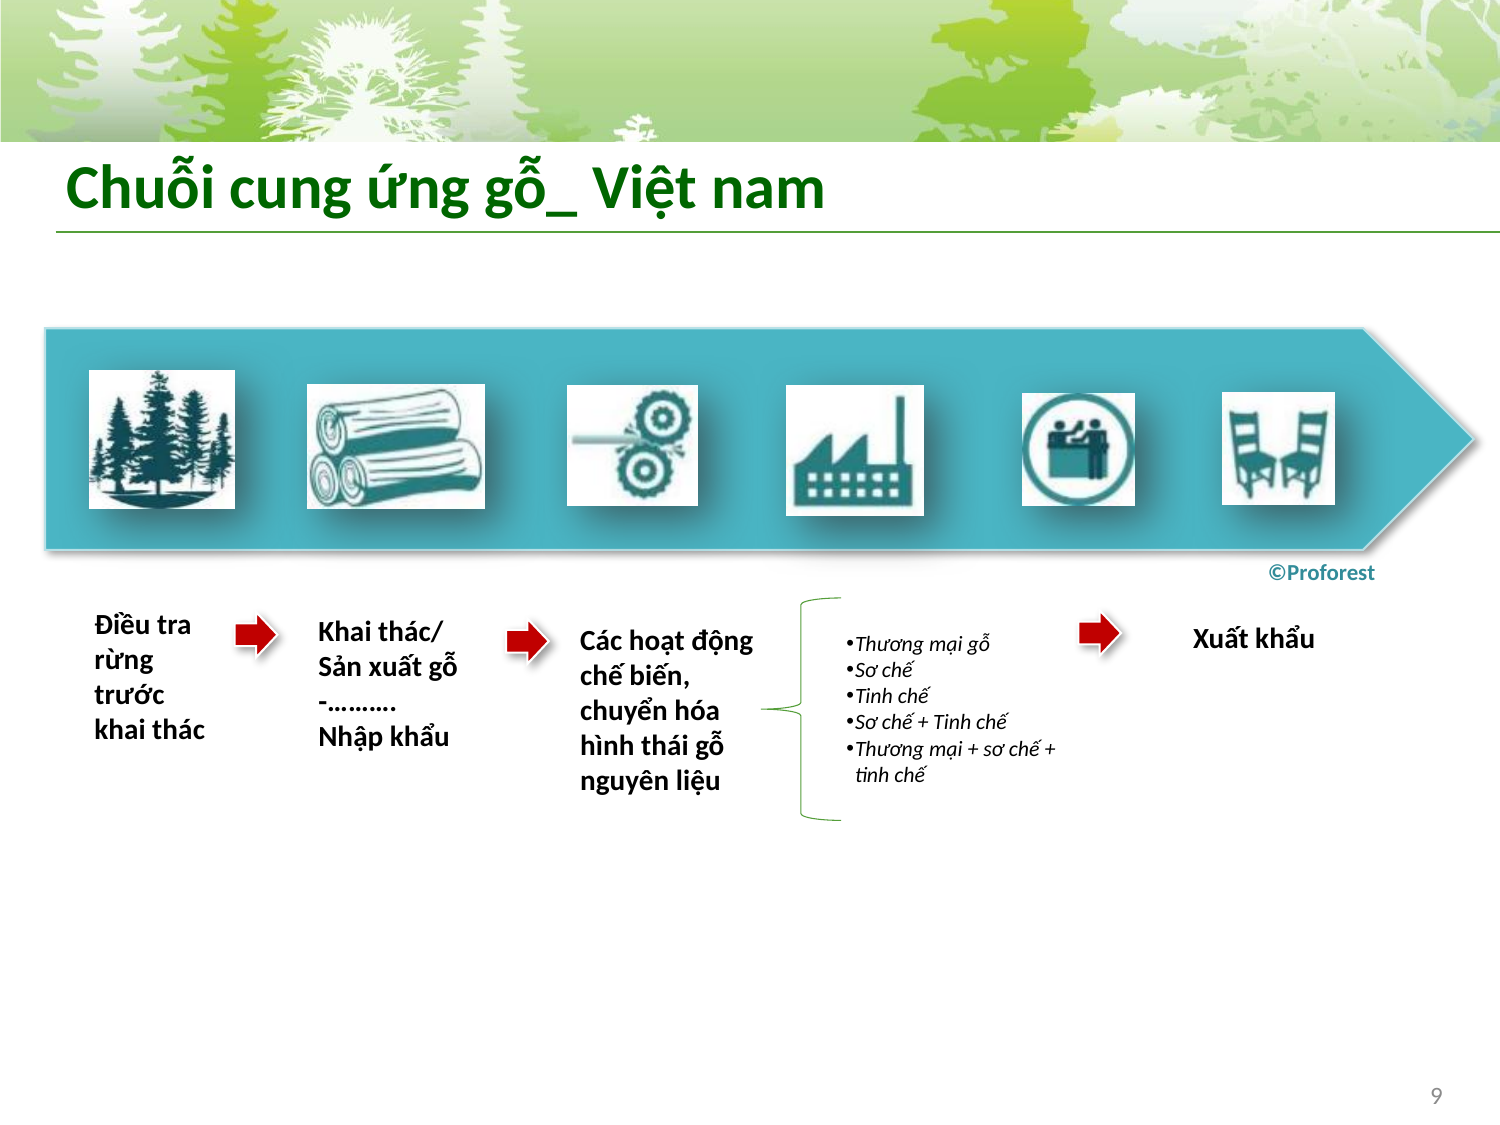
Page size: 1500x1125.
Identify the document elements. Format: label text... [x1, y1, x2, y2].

text_box Xuất khẩu [1178, 611, 1379, 662]
text_box [1077, 607, 1123, 659]
text_box [760, 597, 842, 821]
title Chuỗi cung ứng gỗ_ Việt nam [51, 139, 1346, 237]
slide_number 9 [1120, 1065, 1458, 1125]
text_box Thương mại gỗ Sơ chế Tinh chế Sơ chế + Tinh chế Thương mại + sơ chế + tinh chế [842, 622, 1100, 795]
text_box [504, 615, 551, 667]
text_box Khai thác/ Sản xuất gỗ -………. Nhập khẩu [303, 605, 474, 760]
picture [0, 0, 1500, 142]
text_box ©Proforest [1253, 549, 1500, 593]
text_box Các hoạt động chế biến, chuyển hóa hình thái gỗ nguyên liệu [565, 614, 787, 804]
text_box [44, 328, 1474, 550]
text_box [233, 609, 279, 661]
text_box Điều tra rừng trước khai thác [79, 597, 221, 753]
